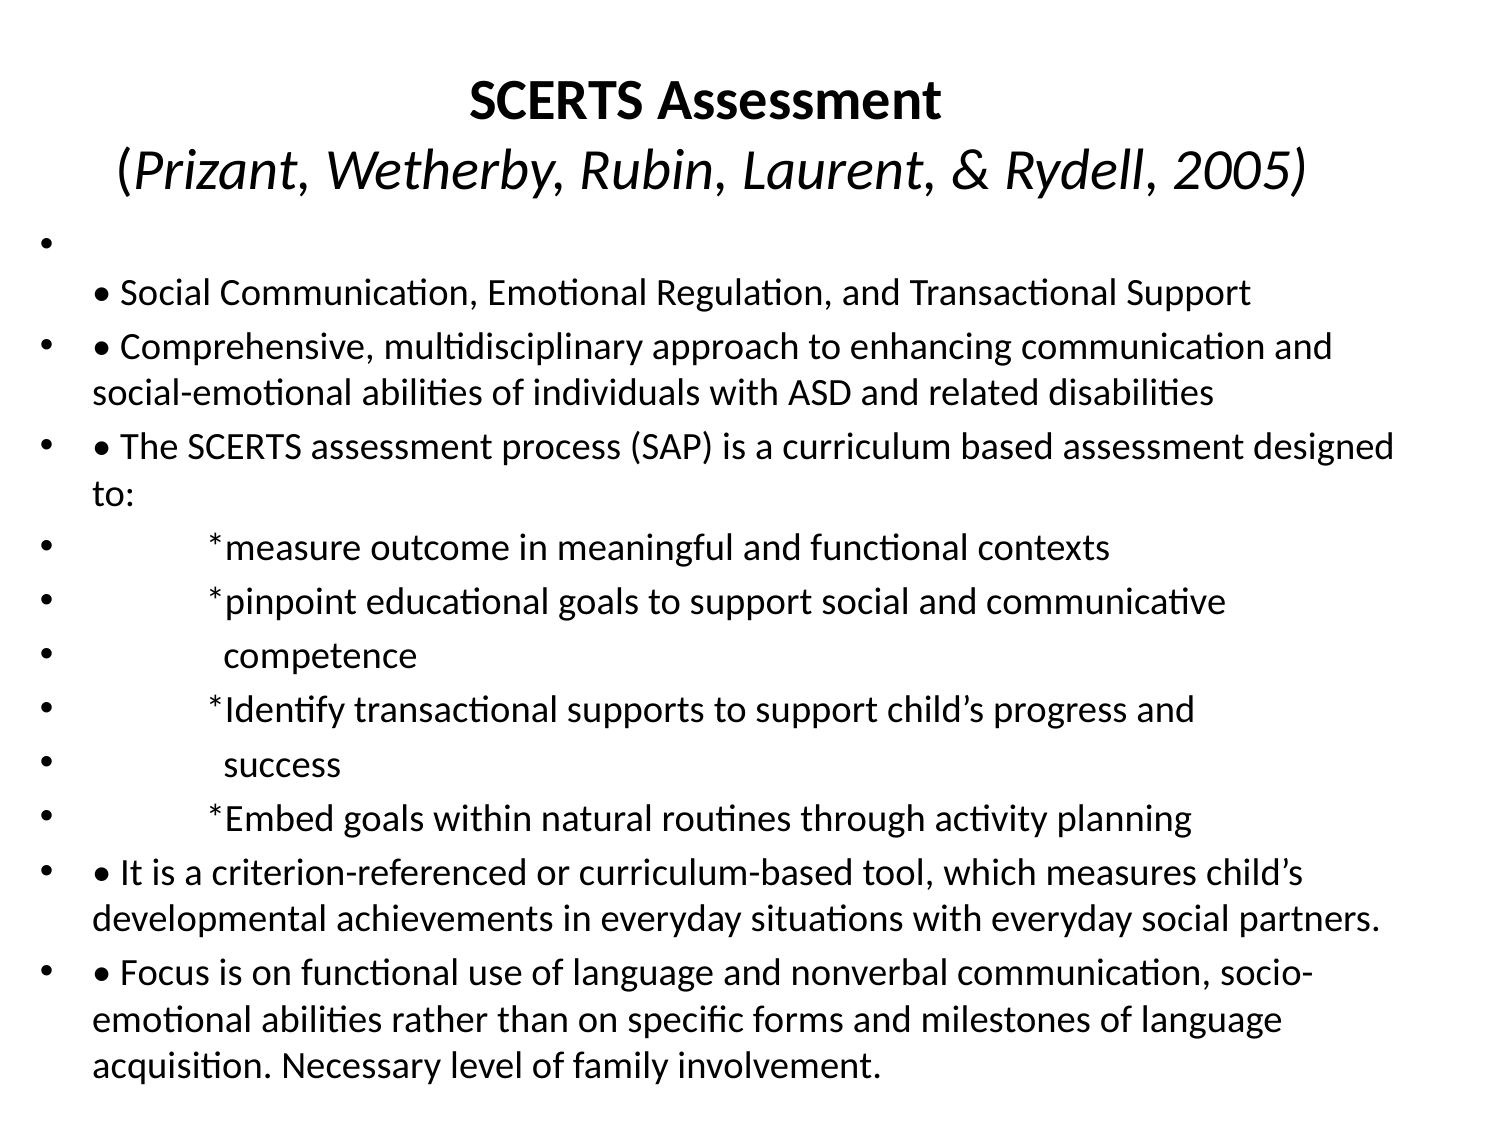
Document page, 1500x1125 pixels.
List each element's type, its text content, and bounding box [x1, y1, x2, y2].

title SCERTS Assessment (Prizant, Wetherby, Rubin, Laurent, & Rydell, 2005) [0, 37, 1425, 225]
list • Social Communication, Emotional Regulation, and Transactional Support • Comprehensive, multidisciplinary approach to enhancing communication and social-emotional abilities of individuals with ASD and related disabilities • The SCERTS assessment process (SAP) is a curriculum based assessment designed to: *measure outcome in meaningful and functional contexts *pinpoint educational goals to support social and communicative competence *Identify transactional supports to support child’s progress and success *Embed goals within natural routines through activity planning • It is a criterion-referenced or curriculum-based tool, which measures child’s developmental achievements in everyday situations with everyday social partners. • Focus is on functional use of language and nonverbal communication, socio-emotional abilities rather than on specific forms and milestones of language acquisition. Necessary level of family involvement. [24, 212, 1450, 1113]
